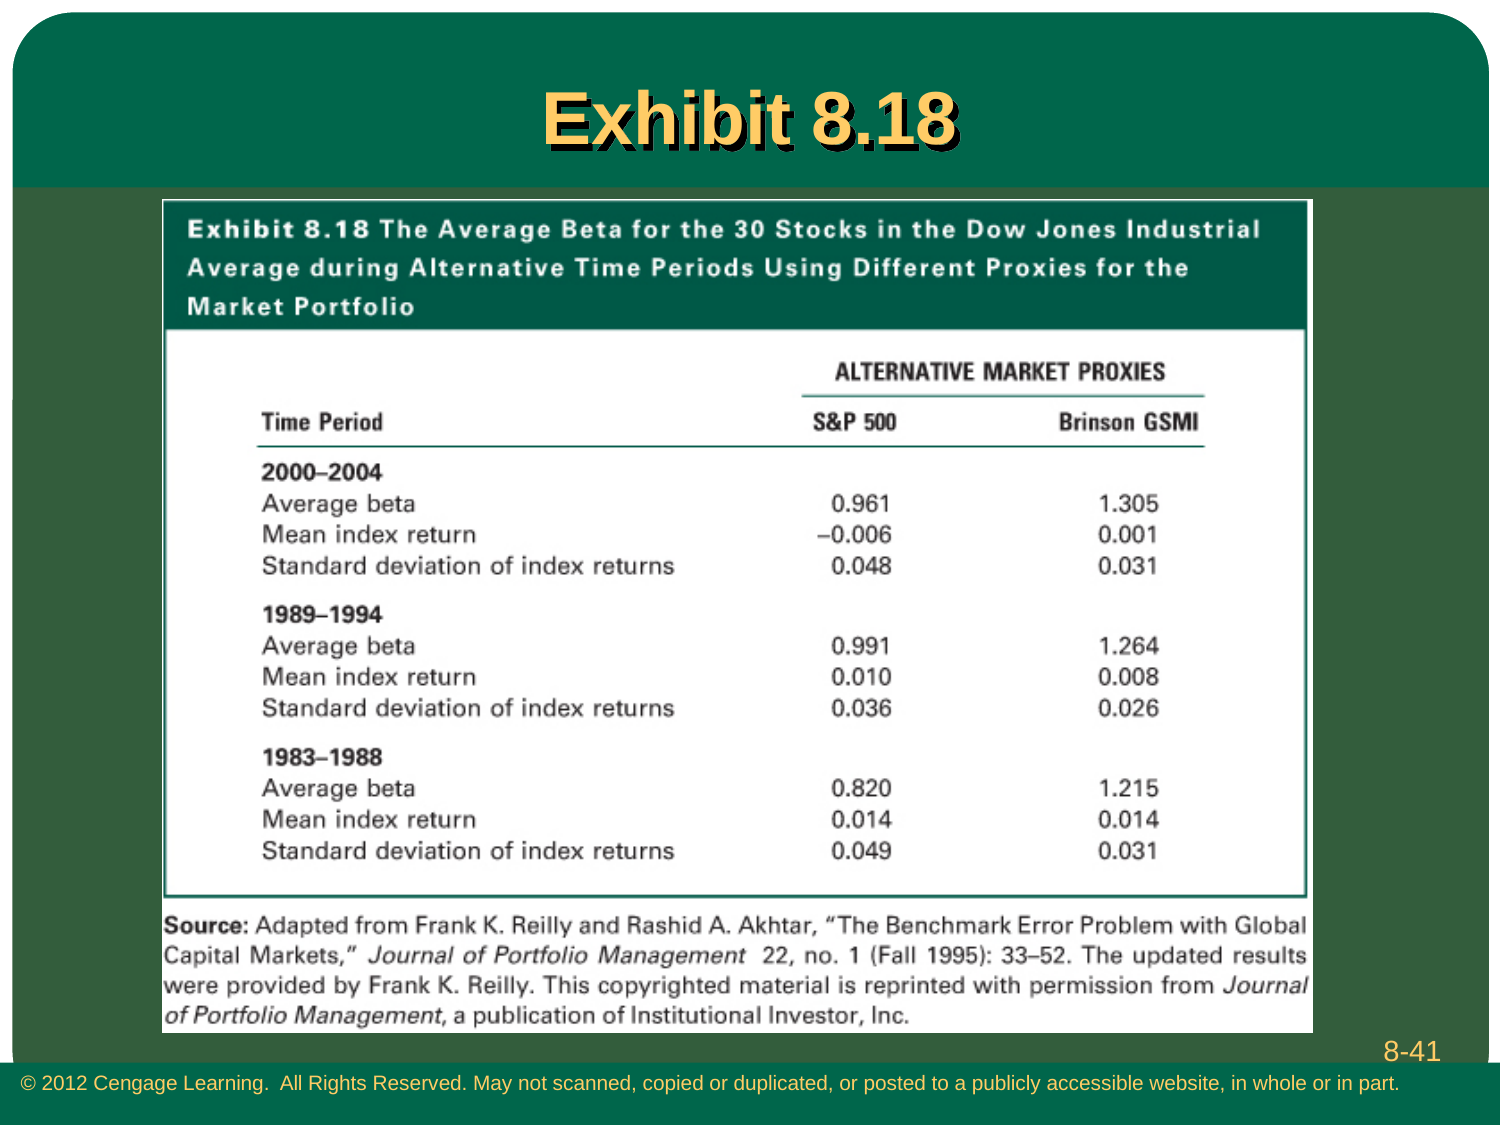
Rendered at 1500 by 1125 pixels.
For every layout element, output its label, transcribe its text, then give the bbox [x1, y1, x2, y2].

title Exhibit 8.18 [75, 37, 1425, 193]
picture [162, 199, 1313, 1033]
footer © 2012 Cengage Learning. All Rights Reserved. May not scanned, copied or duplicated, or posted to a publicly accessible website, in whole or in part. [0, 1062, 1500, 1125]
slide_number 8-41 [1325, 1025, 1500, 1088]
